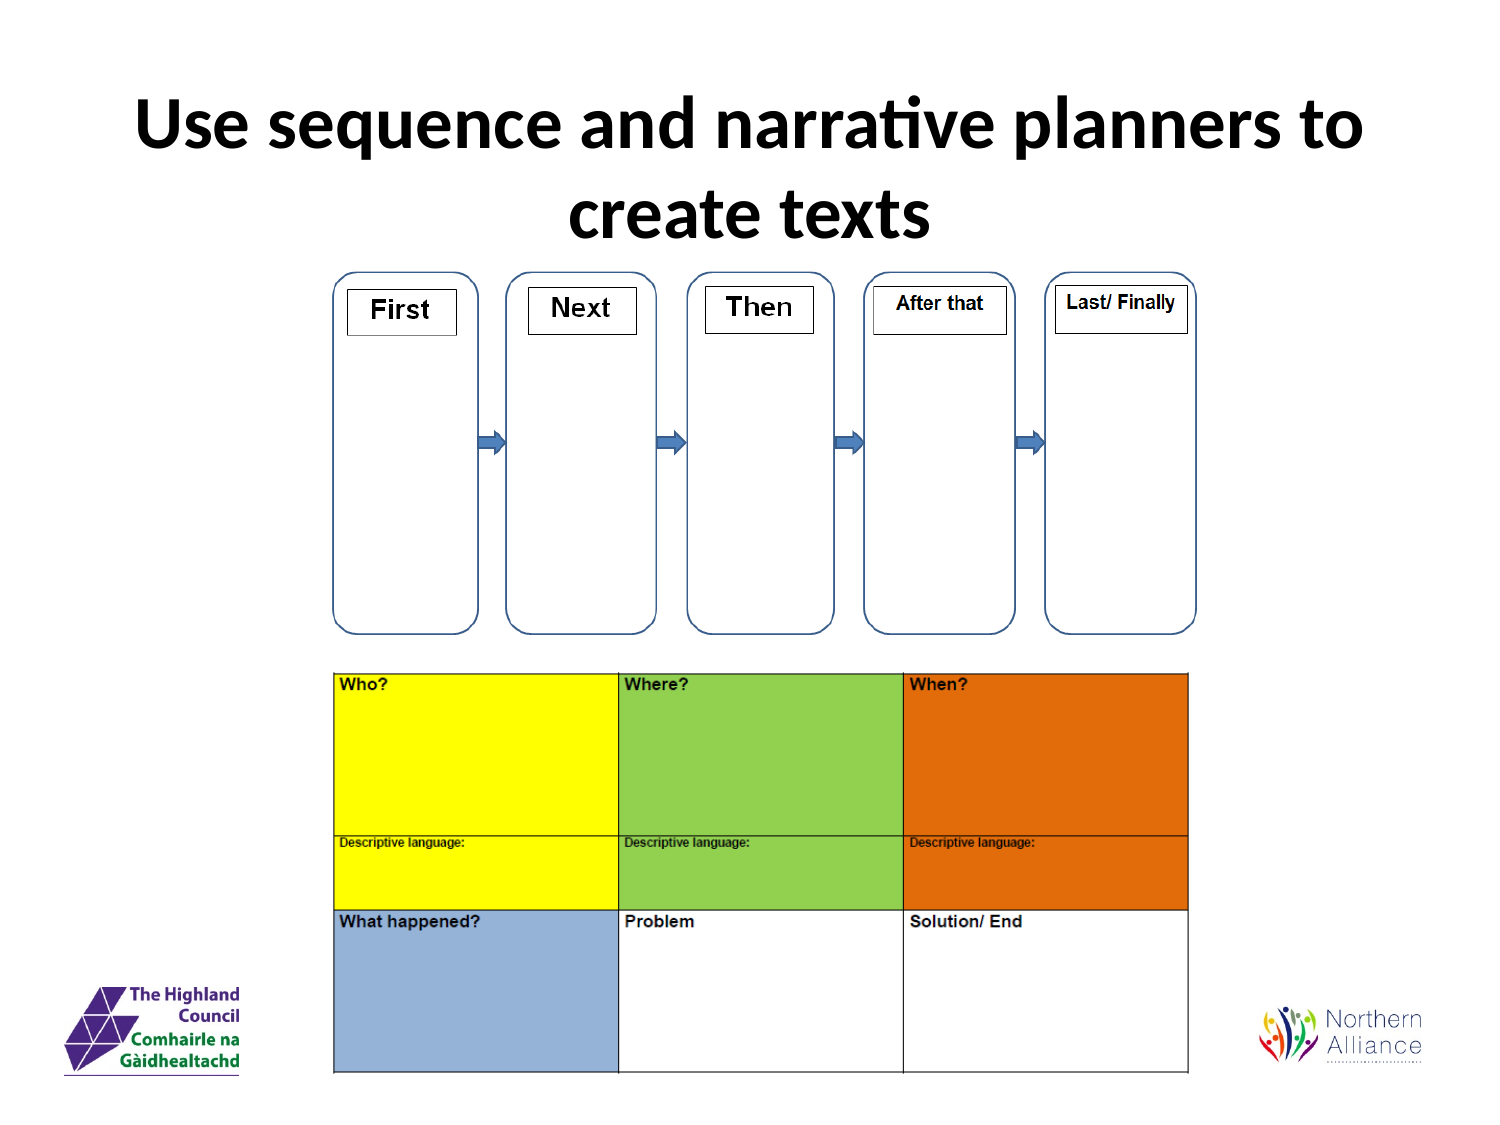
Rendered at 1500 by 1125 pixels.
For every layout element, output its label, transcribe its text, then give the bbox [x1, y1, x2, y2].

picture [1245, 987, 1436, 1076]
text_box Use sequence and narrative planners to create texts [41, 66, 1459, 262]
picture [64, 987, 240, 1076]
picture [324, 261, 1205, 646]
picture [324, 663, 1197, 1083]
